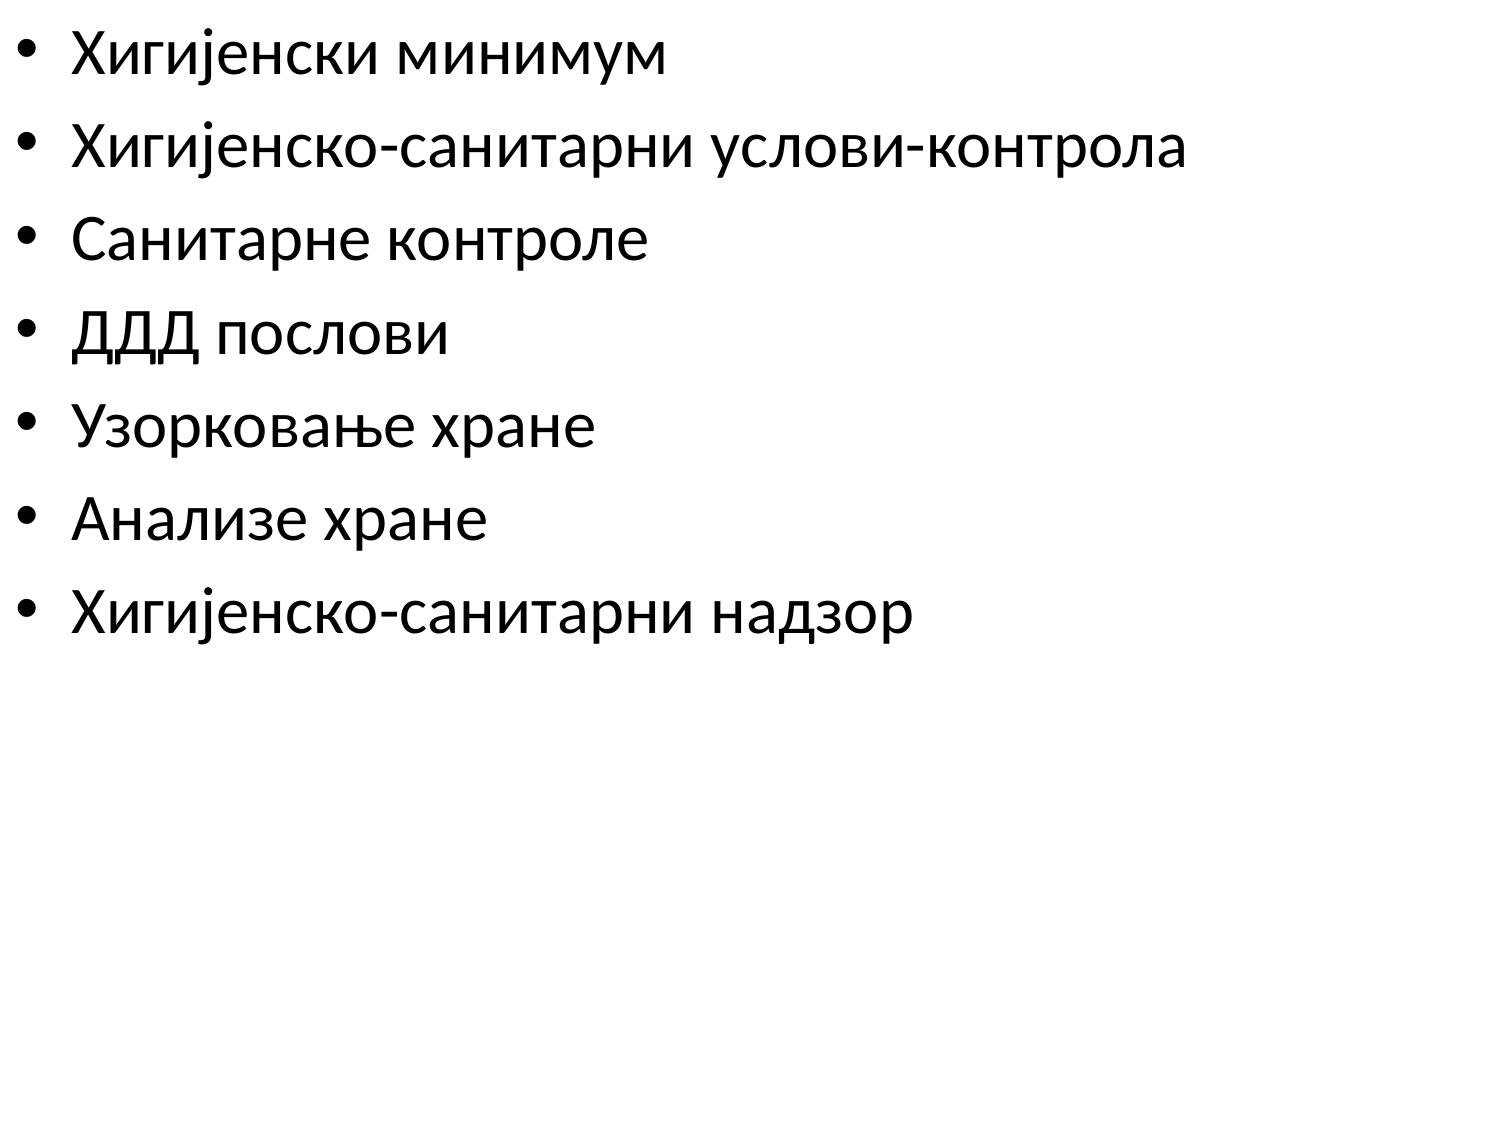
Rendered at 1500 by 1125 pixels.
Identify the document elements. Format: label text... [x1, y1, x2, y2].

list Хигијенски минимум Хигијенско-санитарни услови-контрола Санитарне контроле ДДД послови Узорковање хране Анализе хране Хигијенско-санитарни надзор [0, 0, 1500, 1125]
